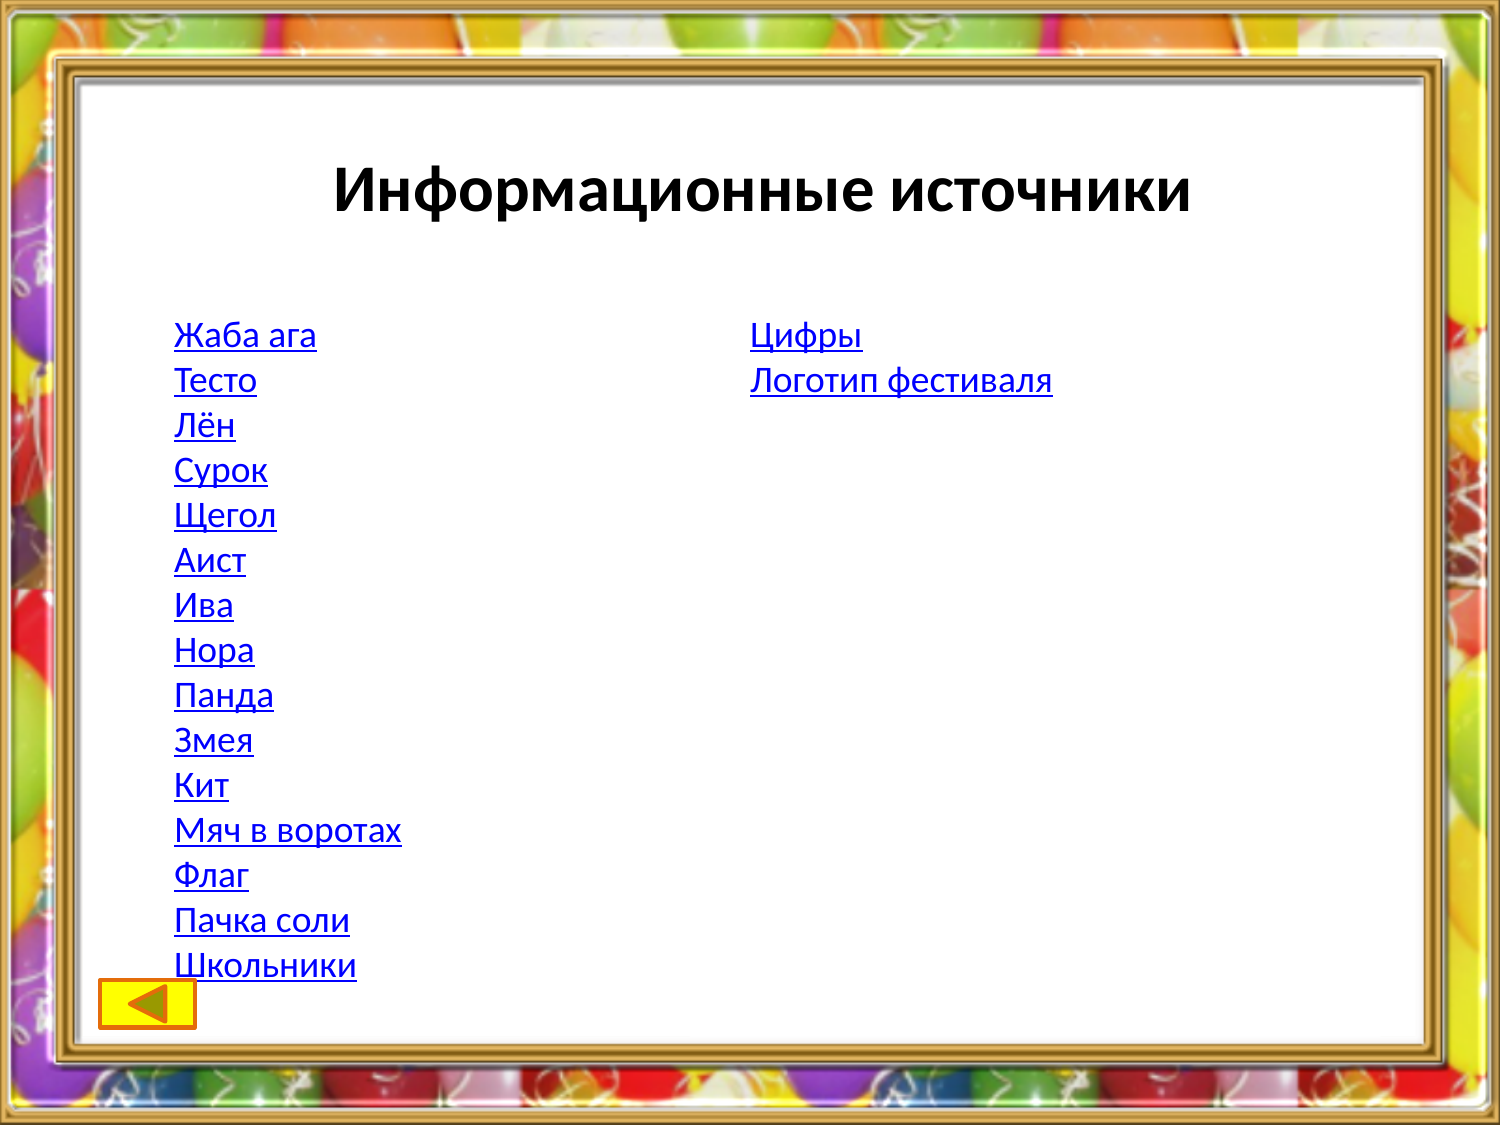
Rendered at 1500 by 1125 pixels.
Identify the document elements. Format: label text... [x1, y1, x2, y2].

text_box Информационные источники [318, 137, 1209, 232]
picture [0, 0, 1500, 1125]
text_box [98, 978, 197, 1030]
text_box Жаба ага Тесто Лён Сурок Щегол Аист Ива Нора Панда Змея Кит Мяч в воротах Флаг Пачка соли Школьники Цифры Логотип фестиваля [159, 302, 1341, 998]
